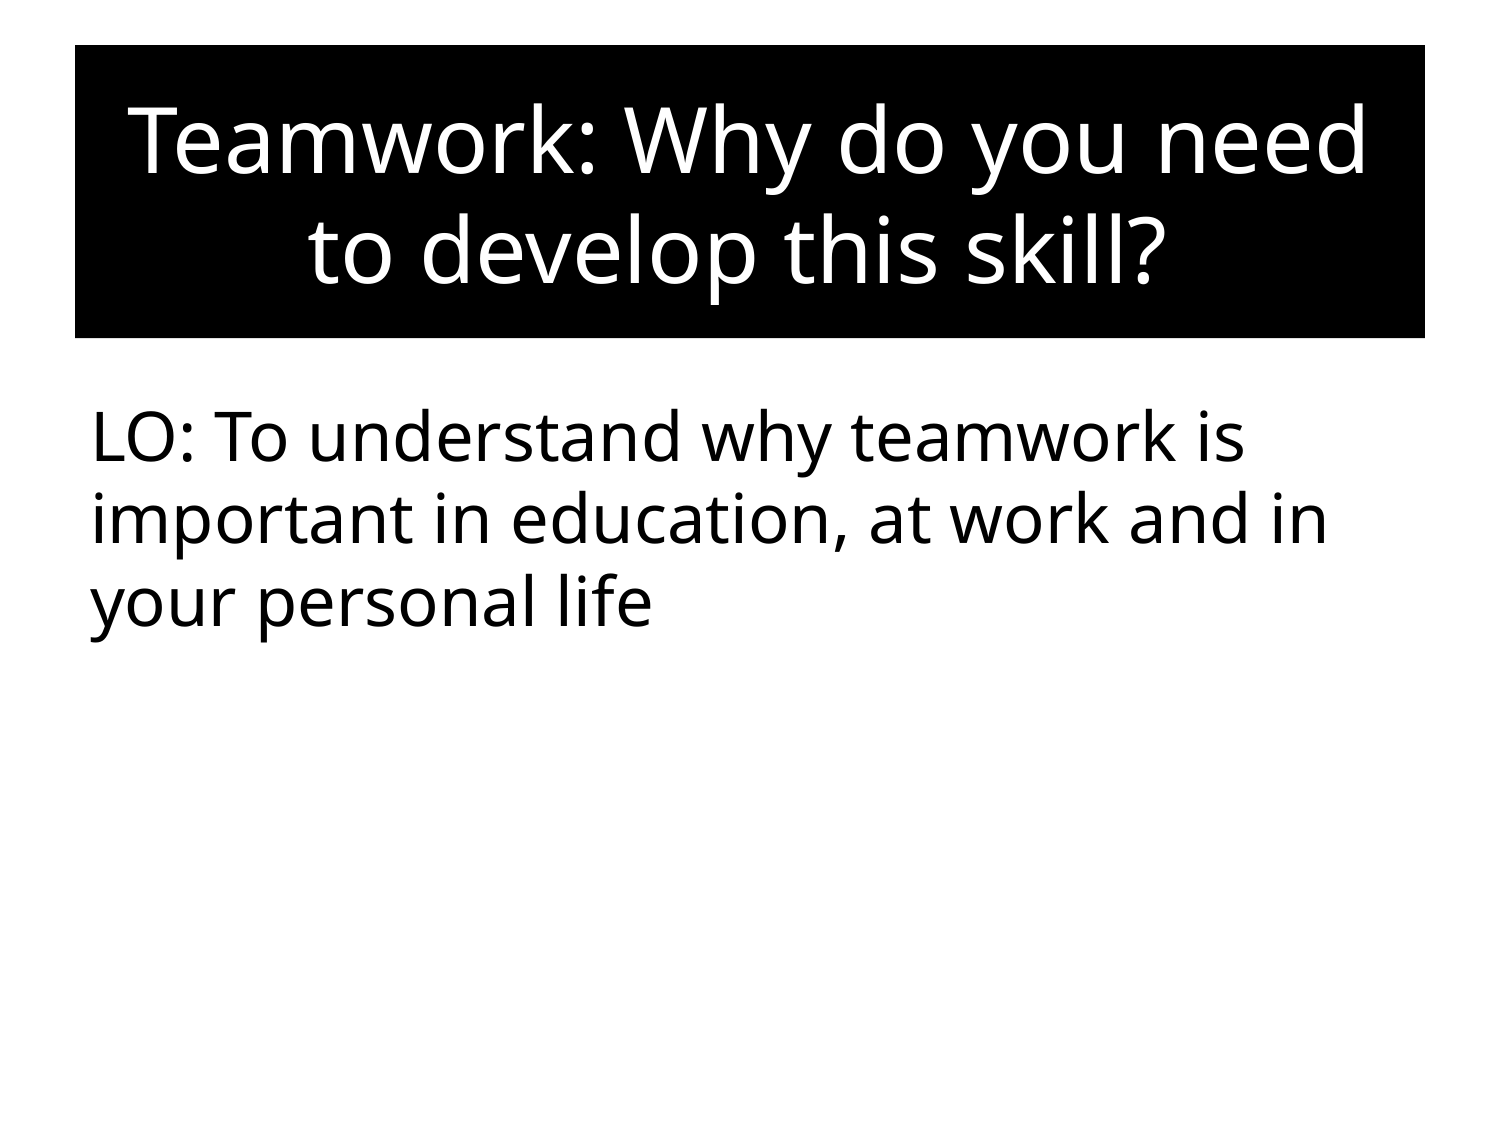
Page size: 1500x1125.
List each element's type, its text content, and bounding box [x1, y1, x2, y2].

title Teamwork: Why do you need to develop this skill? [75, 45, 1425, 339]
list LO: To understand why teamwork is important in education, at work and in your personal life [75, 385, 1425, 693]
